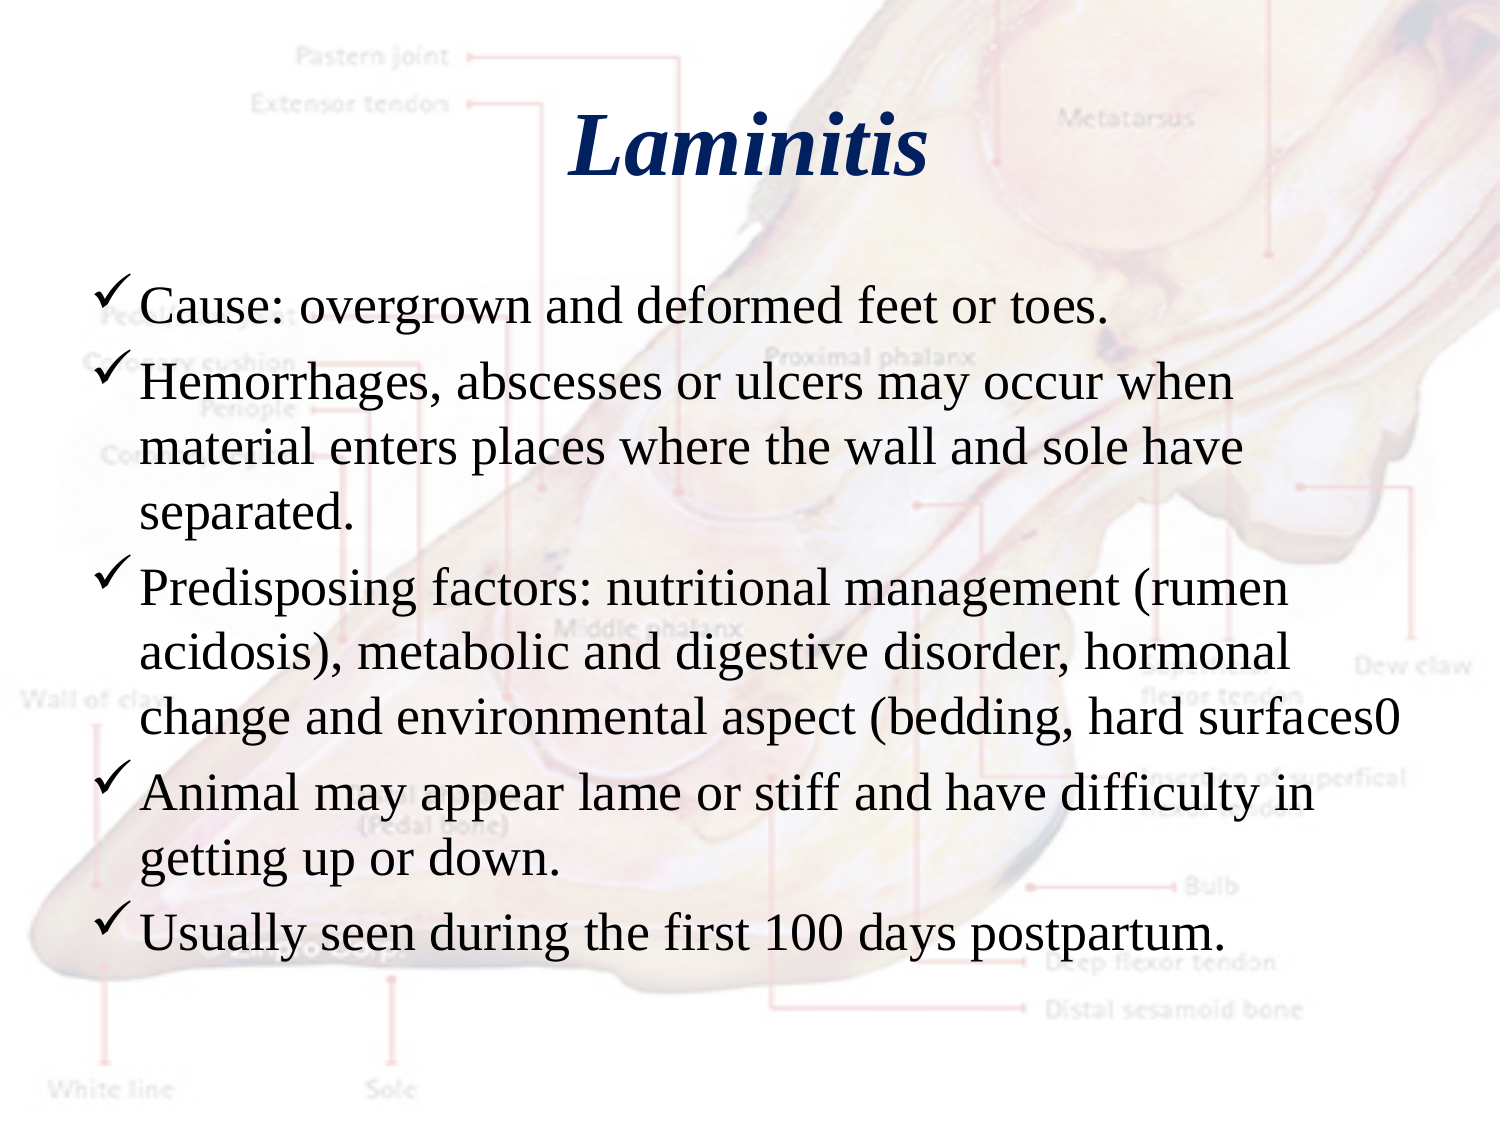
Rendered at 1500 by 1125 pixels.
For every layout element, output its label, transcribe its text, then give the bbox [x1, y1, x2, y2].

list Cause: overgrown and deformed feet or toes. Hemorrhages, abscesses or ulcers may occur when material enters places where the wall and sole have separated. Predisposing factors: nutritional management (rumen acidosis), metabolic and digestive disorder, hormonal change and environmental aspect (bedding, hard surfaces0 Animal may appear lame or stiff and have difficulty in getting up or down. Usually seen during the first 100 days postpartum. [75, 262, 1425, 1005]
title Laminitis [75, 45, 1425, 233]
